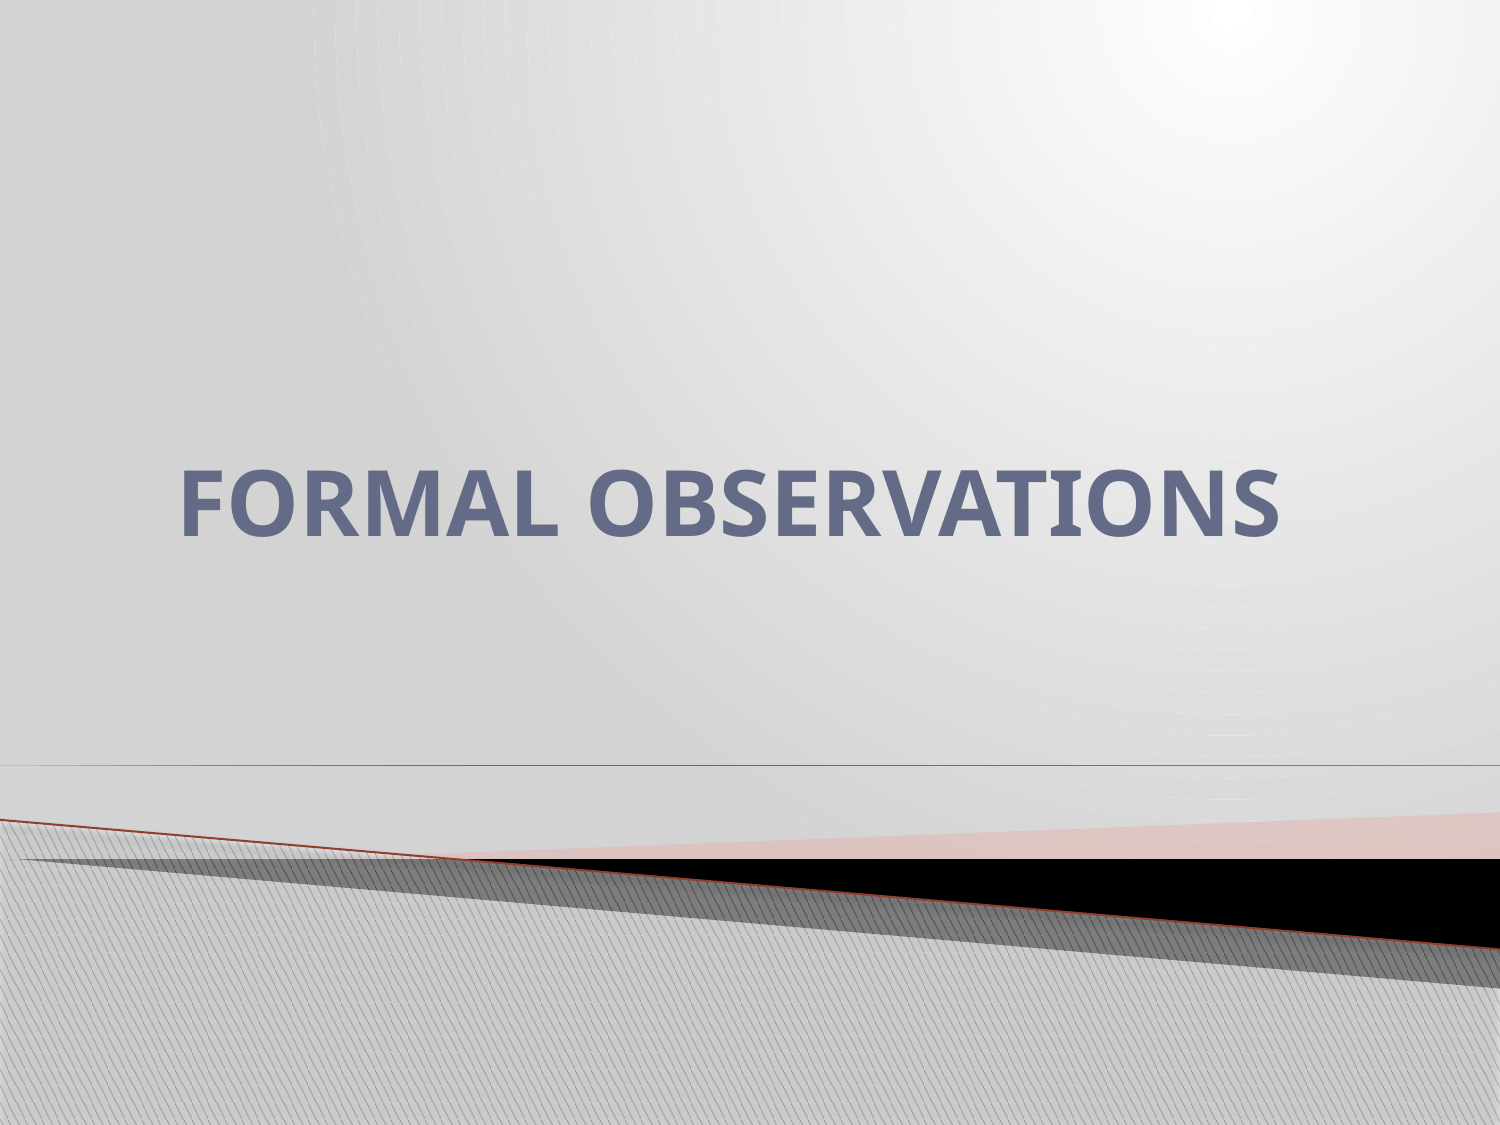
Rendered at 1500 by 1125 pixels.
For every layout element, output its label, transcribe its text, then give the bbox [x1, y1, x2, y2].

title FORMAL OBSERVATIONS [112, 412, 1347, 563]
picture [5, 859, 1500, 989]
